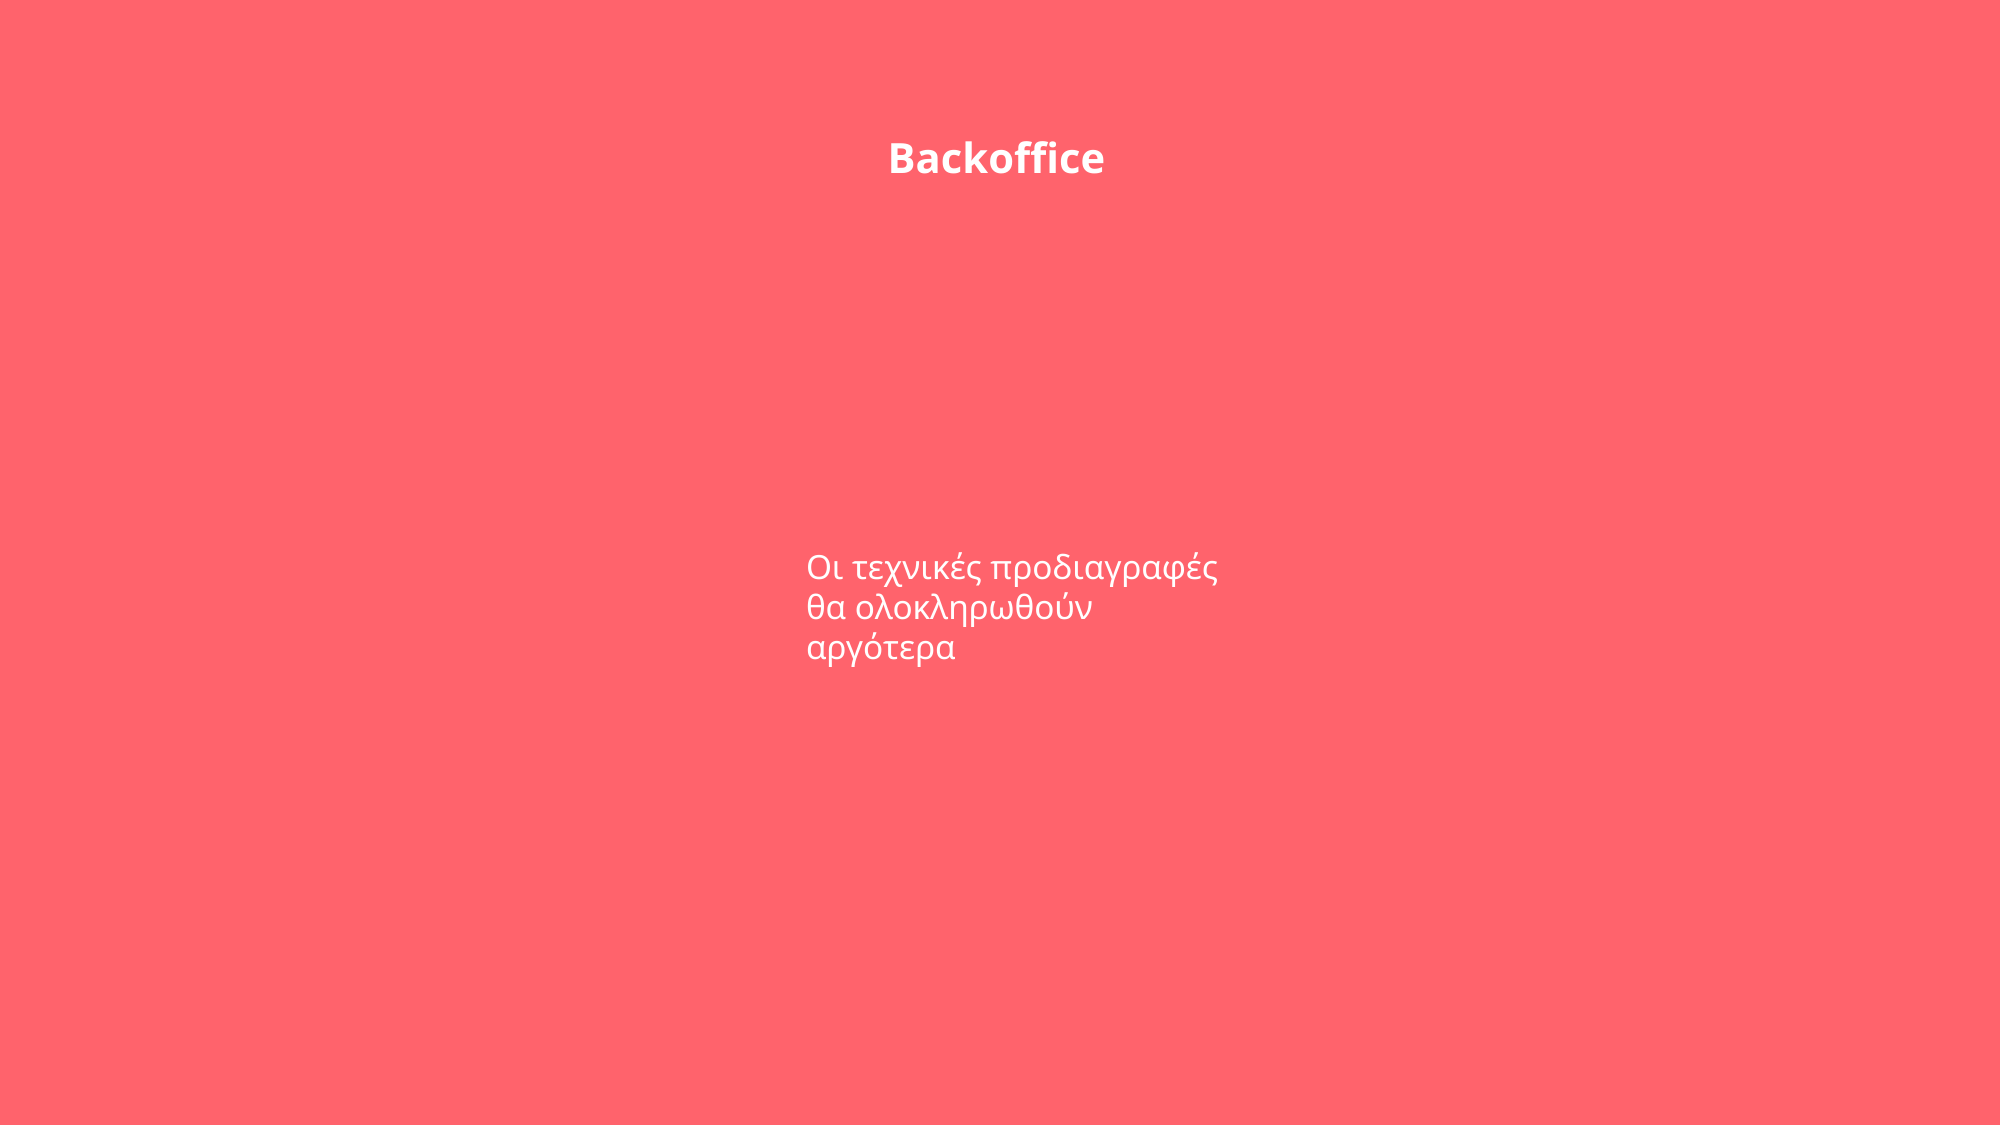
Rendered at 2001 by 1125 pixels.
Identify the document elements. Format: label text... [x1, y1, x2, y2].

text_box Backoffice [774, 124, 1219, 190]
text_box Οι τεχνικές προδιαγραφές θα ολοκληρωθούν αργότερα [791, 538, 1235, 674]
text_box [0, 0, 2000, 1125]
